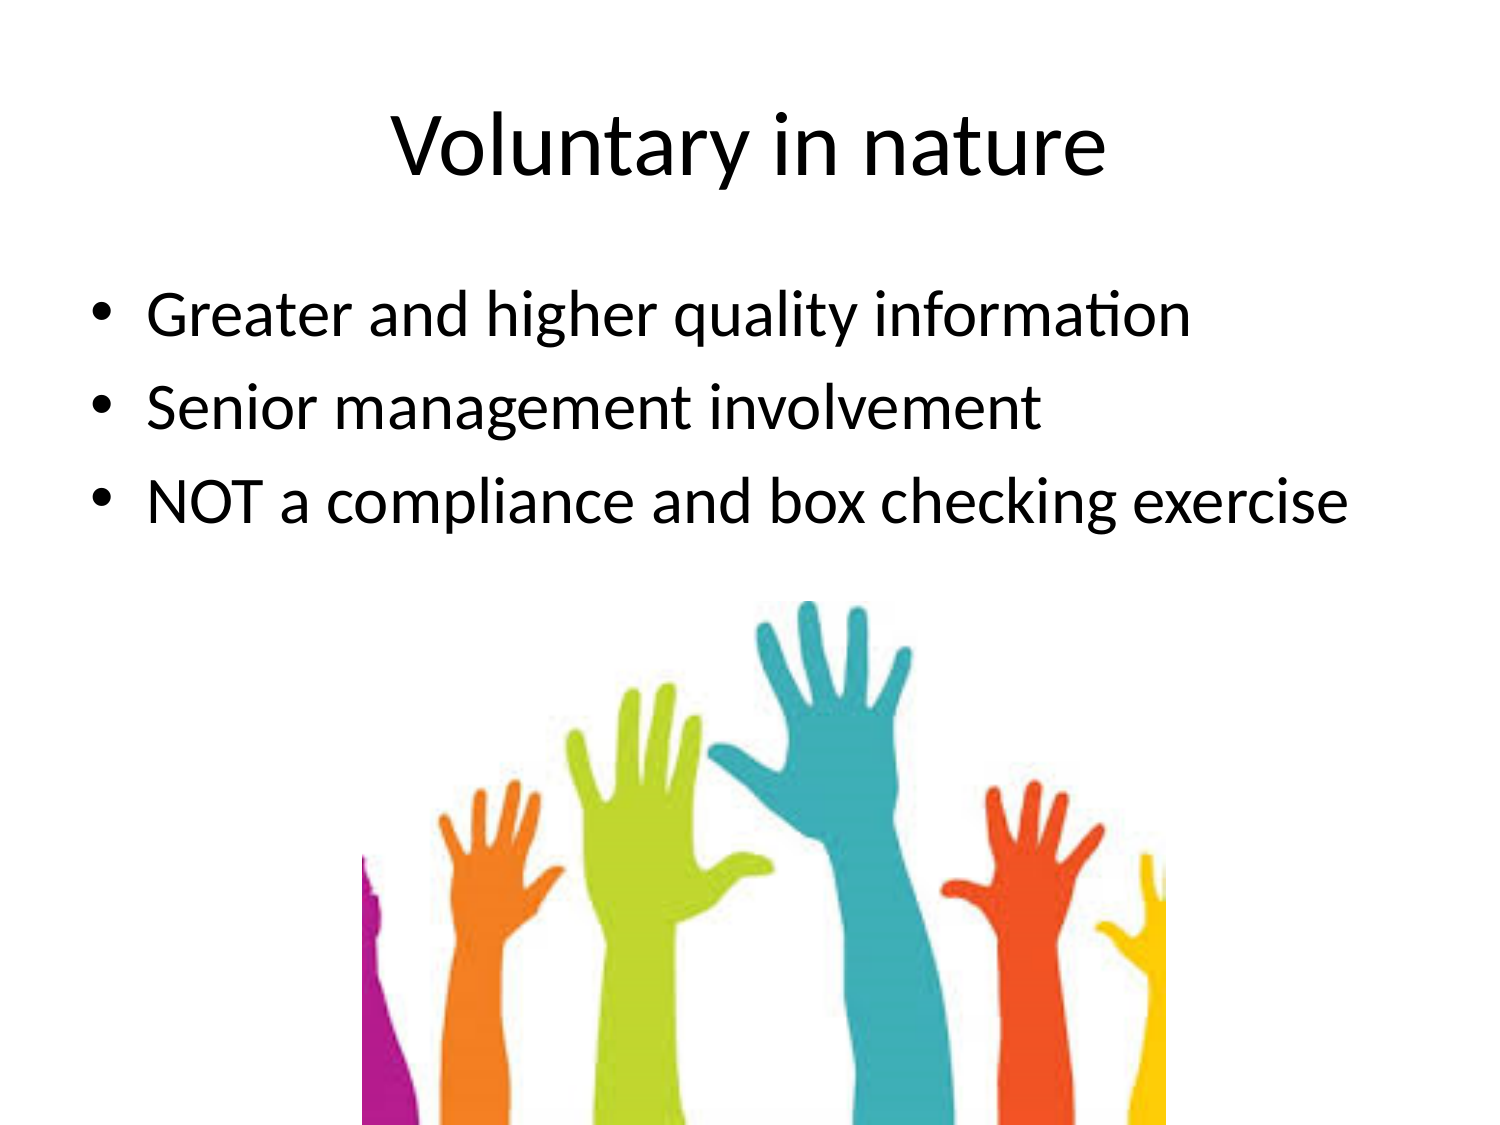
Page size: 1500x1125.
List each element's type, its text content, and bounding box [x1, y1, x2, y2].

list Greater and higher quality information Senior management involvement NOT a compliance and box checking exercise [75, 262, 1425, 1005]
picture [362, 601, 1166, 1125]
title Voluntary in nature [75, 45, 1425, 233]
